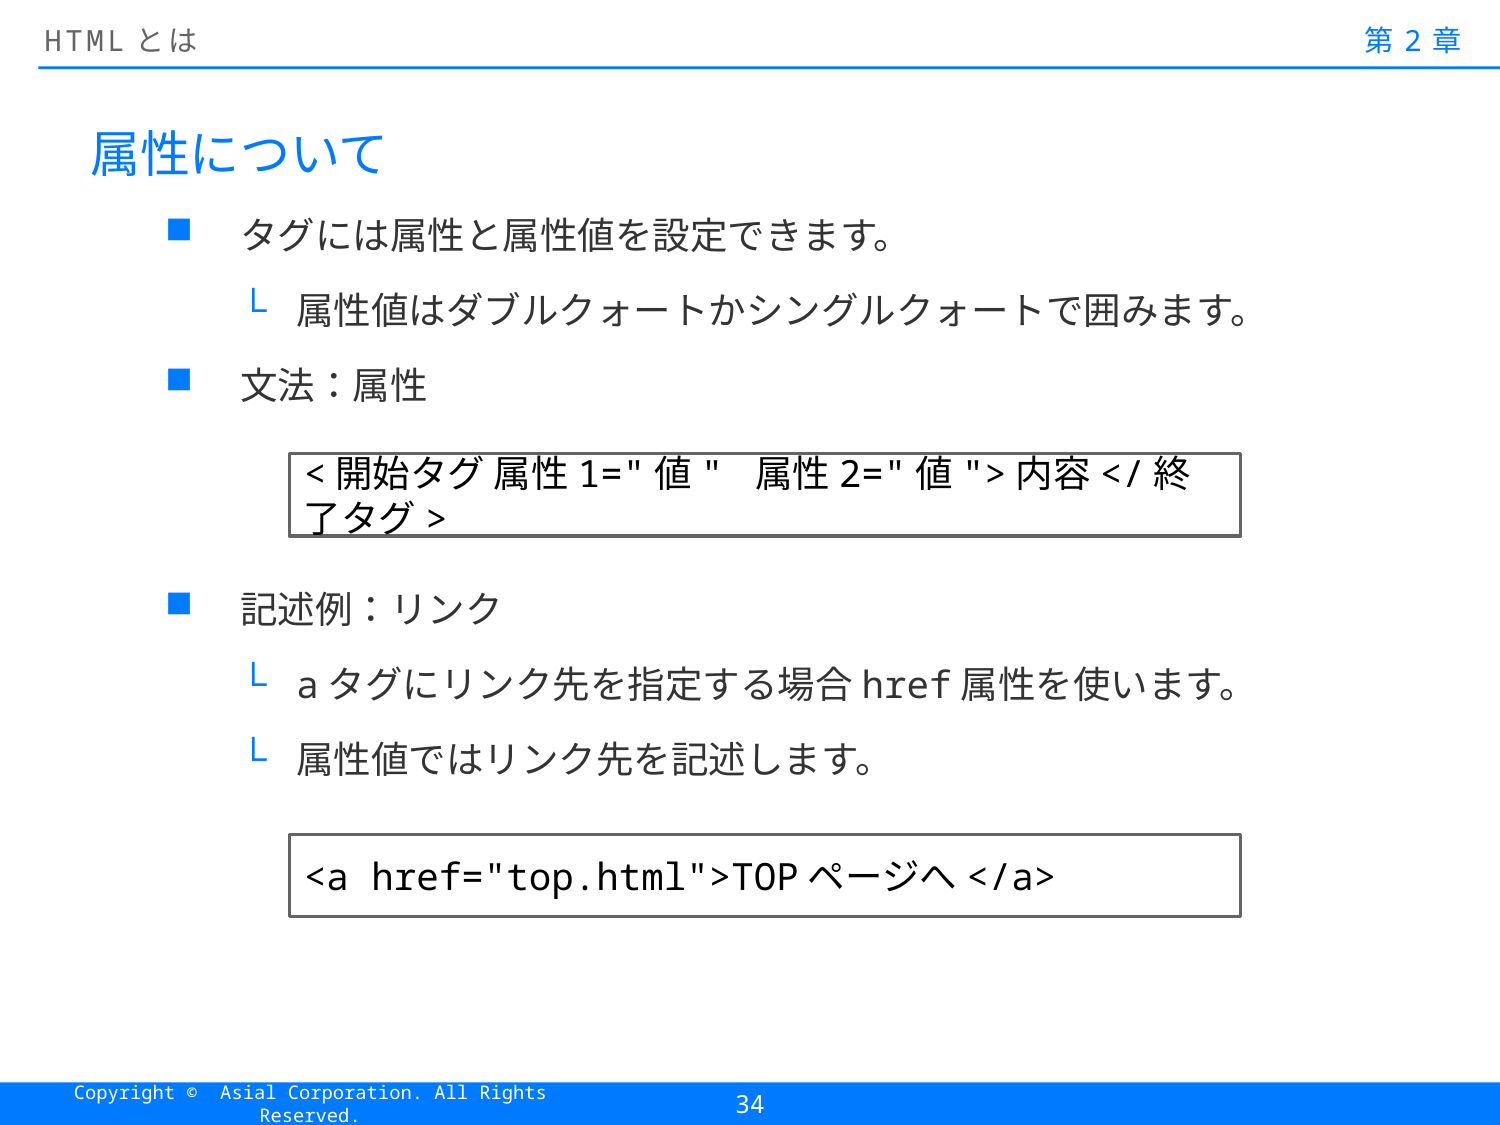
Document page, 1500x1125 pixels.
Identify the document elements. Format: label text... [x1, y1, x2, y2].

list 第2章 [702, 7, 1477, 72]
text_box <a href="top.html">TOPページへ</a> [287, 832, 1243, 919]
list 属性について タグには属性と属性値を設定できます。 属性値はダブルクォートかシングルクォートで囲みます。 文法：属性 記述例：リンク aタグにリンク先を指定する場合href属性を使います。 属性値ではリンク先を記述します。 [75, 84, 1425, 988]
title HTMLとは [29, 7, 702, 72]
text_box <開始タグ 属性1="値" 属性2="値">内容</終了タグ> [287, 451, 1243, 538]
slide_number 34 [581, 1075, 919, 1125]
